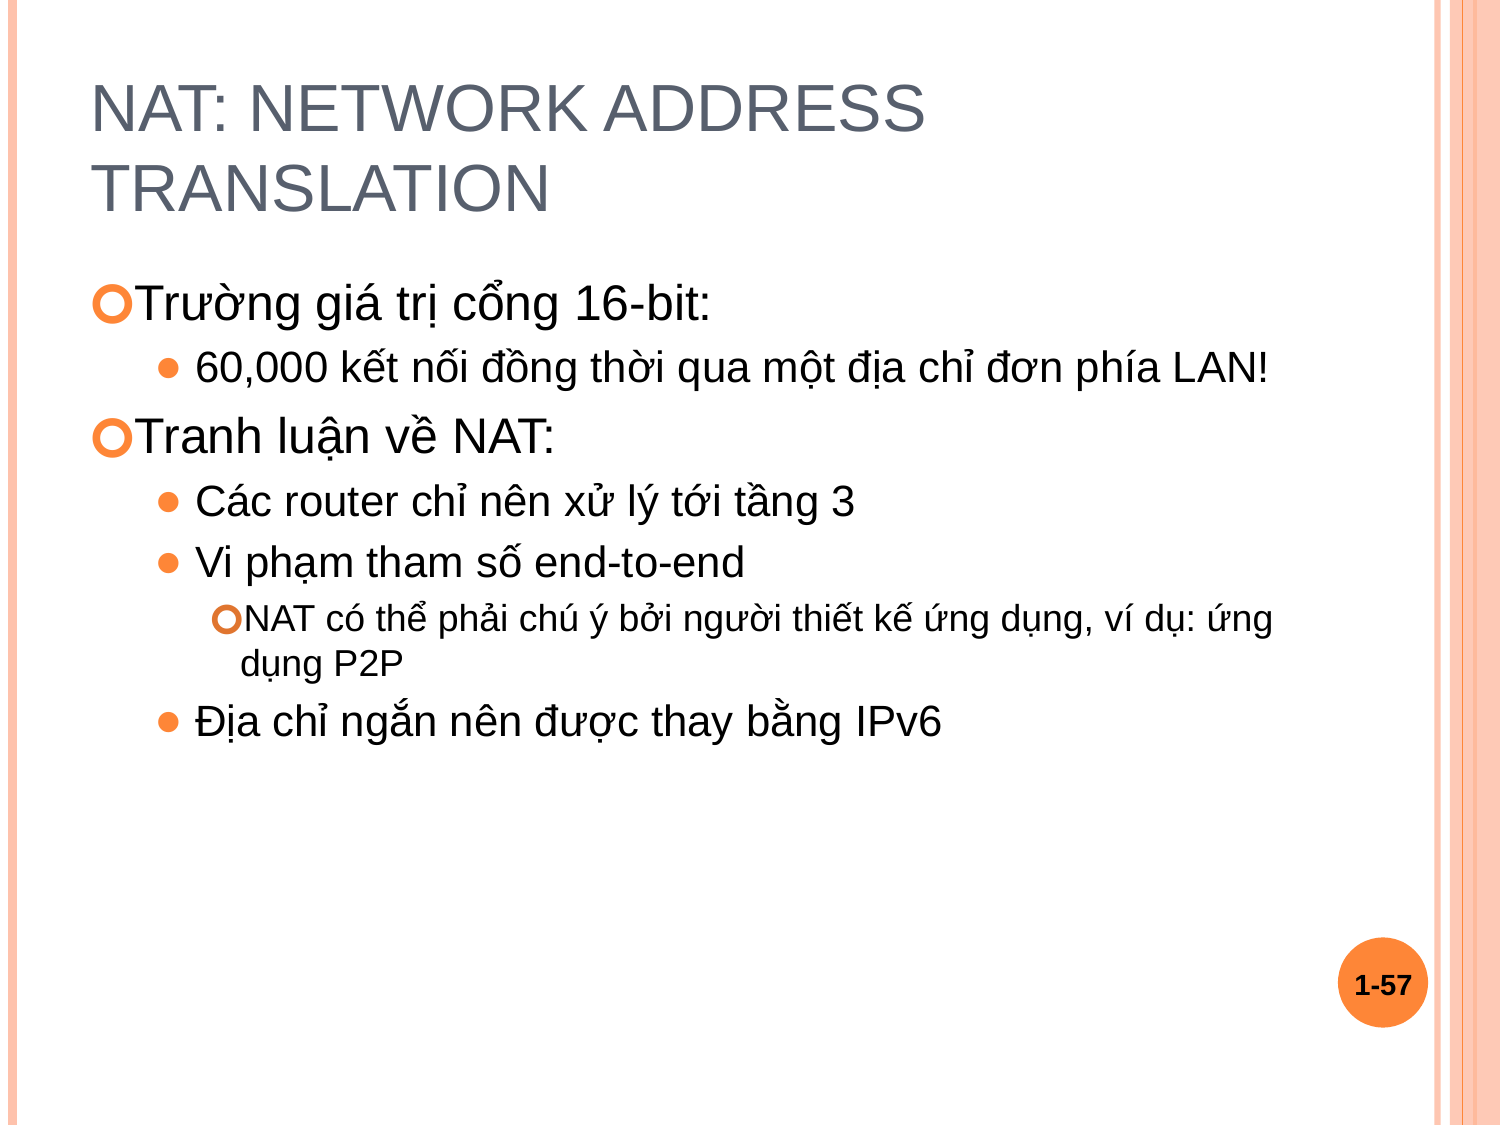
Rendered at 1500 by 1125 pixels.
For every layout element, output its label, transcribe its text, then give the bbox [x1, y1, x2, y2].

slide_number 1-‹#› [1333, 940, 1434, 1026]
list Trường giá trị cổng 16-bit: 60,000 kết nối đồng thời qua một địa chỉ đơn phía LAN! Tranh luận về NAT: Các router chỉ nên xử lý tới tầng 3 Vi phạm tham số end-to-end NAT có thể phải chú ý bởi người thiết kế ứng dụng, ví dụ: ứng dụng P2P Địa chỉ ngắn nên được thay bằng IPv6 [75, 262, 1300, 1062]
title NAT: Network Address Translation [75, 45, 1300, 233]
